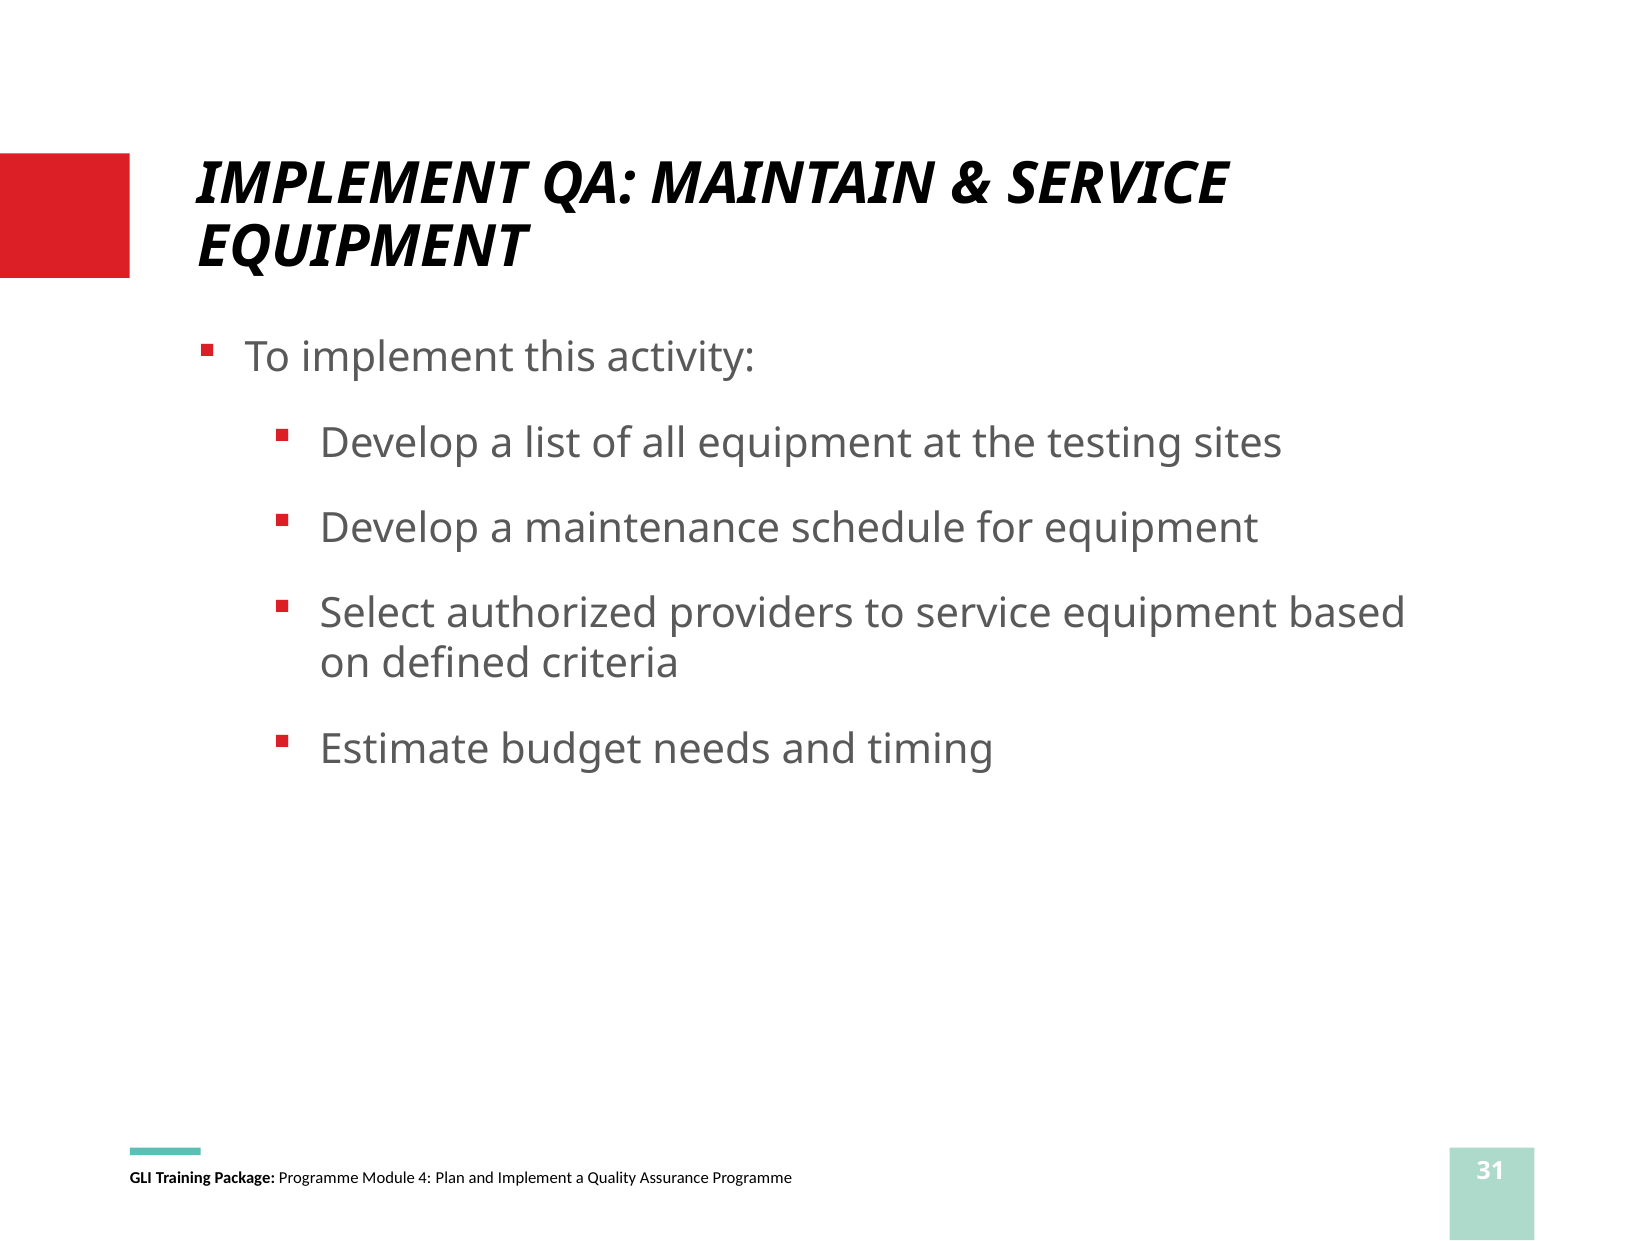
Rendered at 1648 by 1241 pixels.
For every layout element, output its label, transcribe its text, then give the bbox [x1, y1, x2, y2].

title IMPLEMENT QA: MAINTAIN & SERVICE EQUIPMENT [197, 153, 1450, 278]
list To implement this activity: Develop a list of all equipment at the testing sites Develop a maintenance schedule for equipment Select authorized providers to service equipment based on defined criteria Estimate budget needs and timing [197, 330, 1450, 1087]
